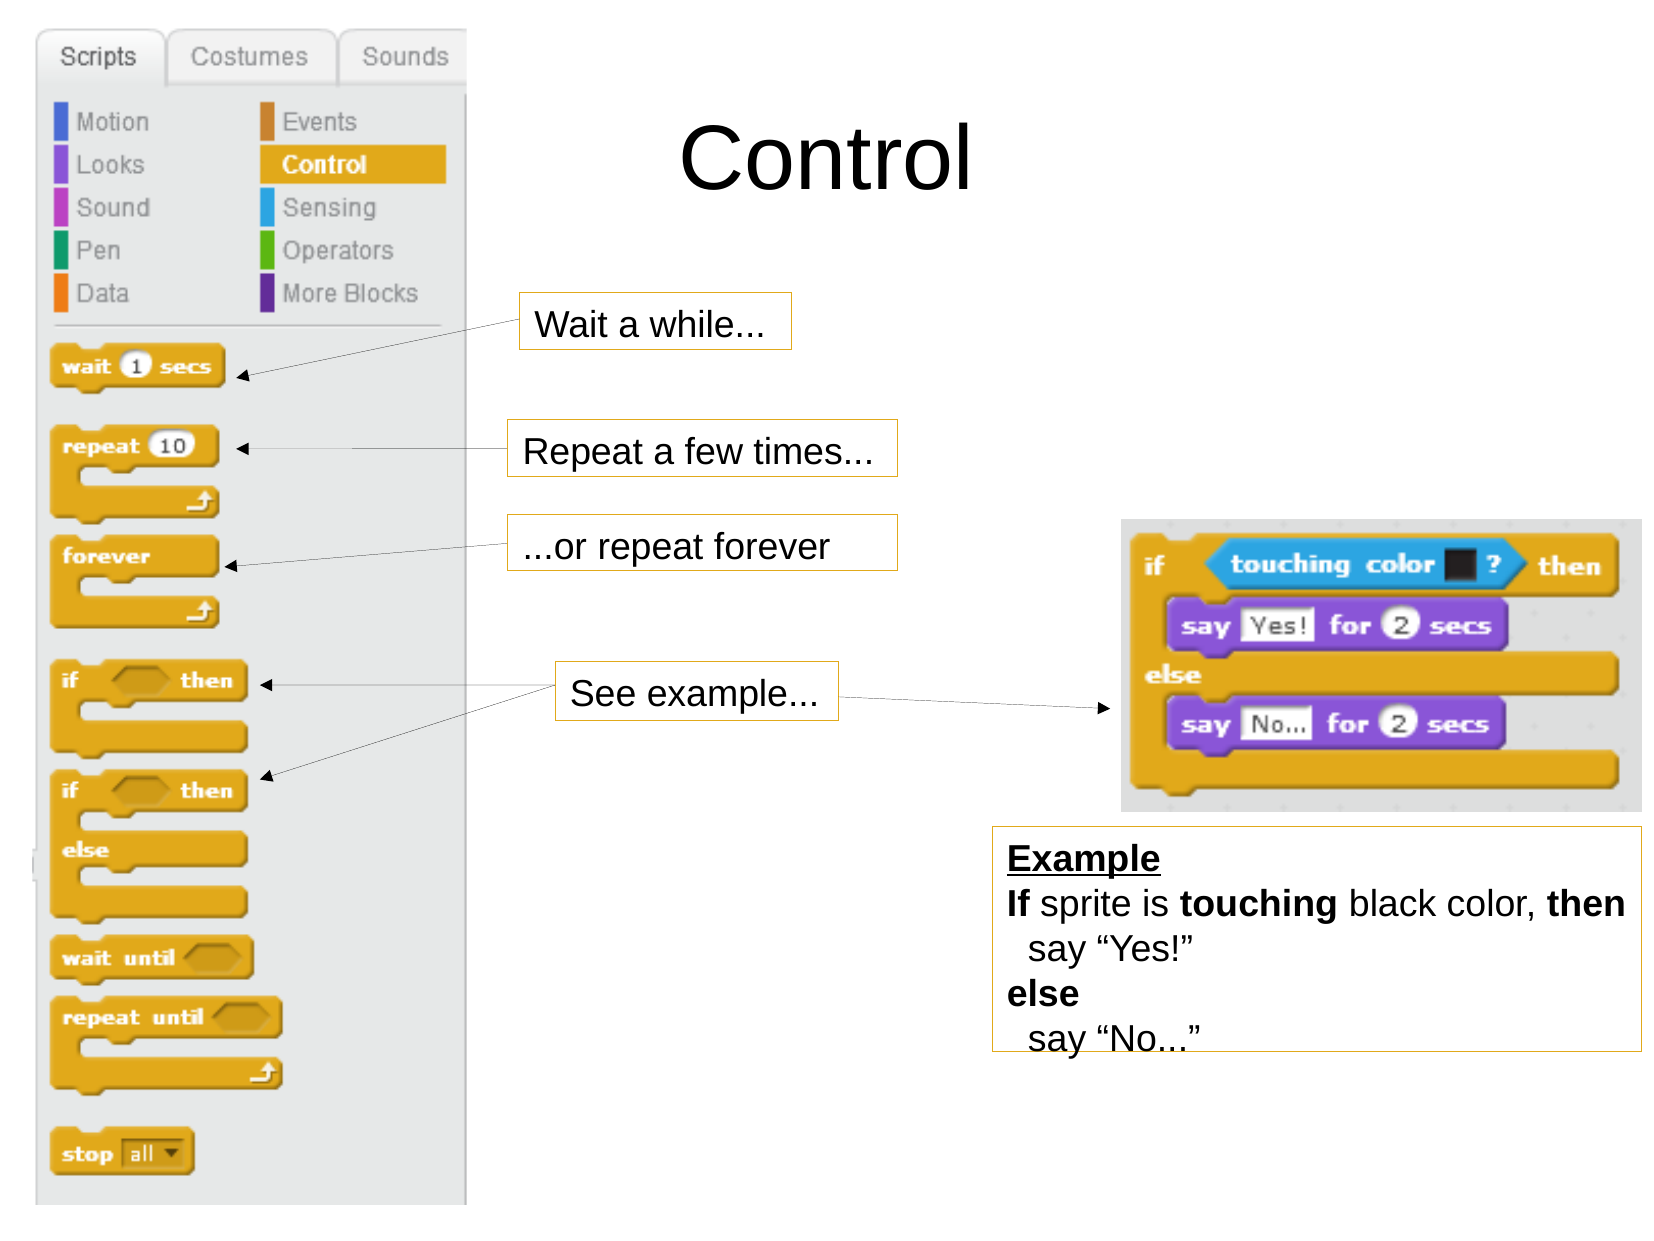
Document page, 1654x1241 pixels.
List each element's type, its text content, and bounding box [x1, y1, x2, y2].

text_box Repeat a few times... [507, 419, 898, 477]
text_box Control [471, 49, 1571, 257]
text_box ...or repeat forever [507, 514, 898, 571]
text_box Example If sprite is touching black color, then say “Yes!” else say “No...” [992, 826, 1642, 1052]
picture [1121, 519, 1643, 812]
text_box See example... [555, 661, 839, 721]
text_box Wait a while... [519, 292, 792, 350]
text_box [838, 696, 1111, 715]
picture [32, 23, 467, 1205]
